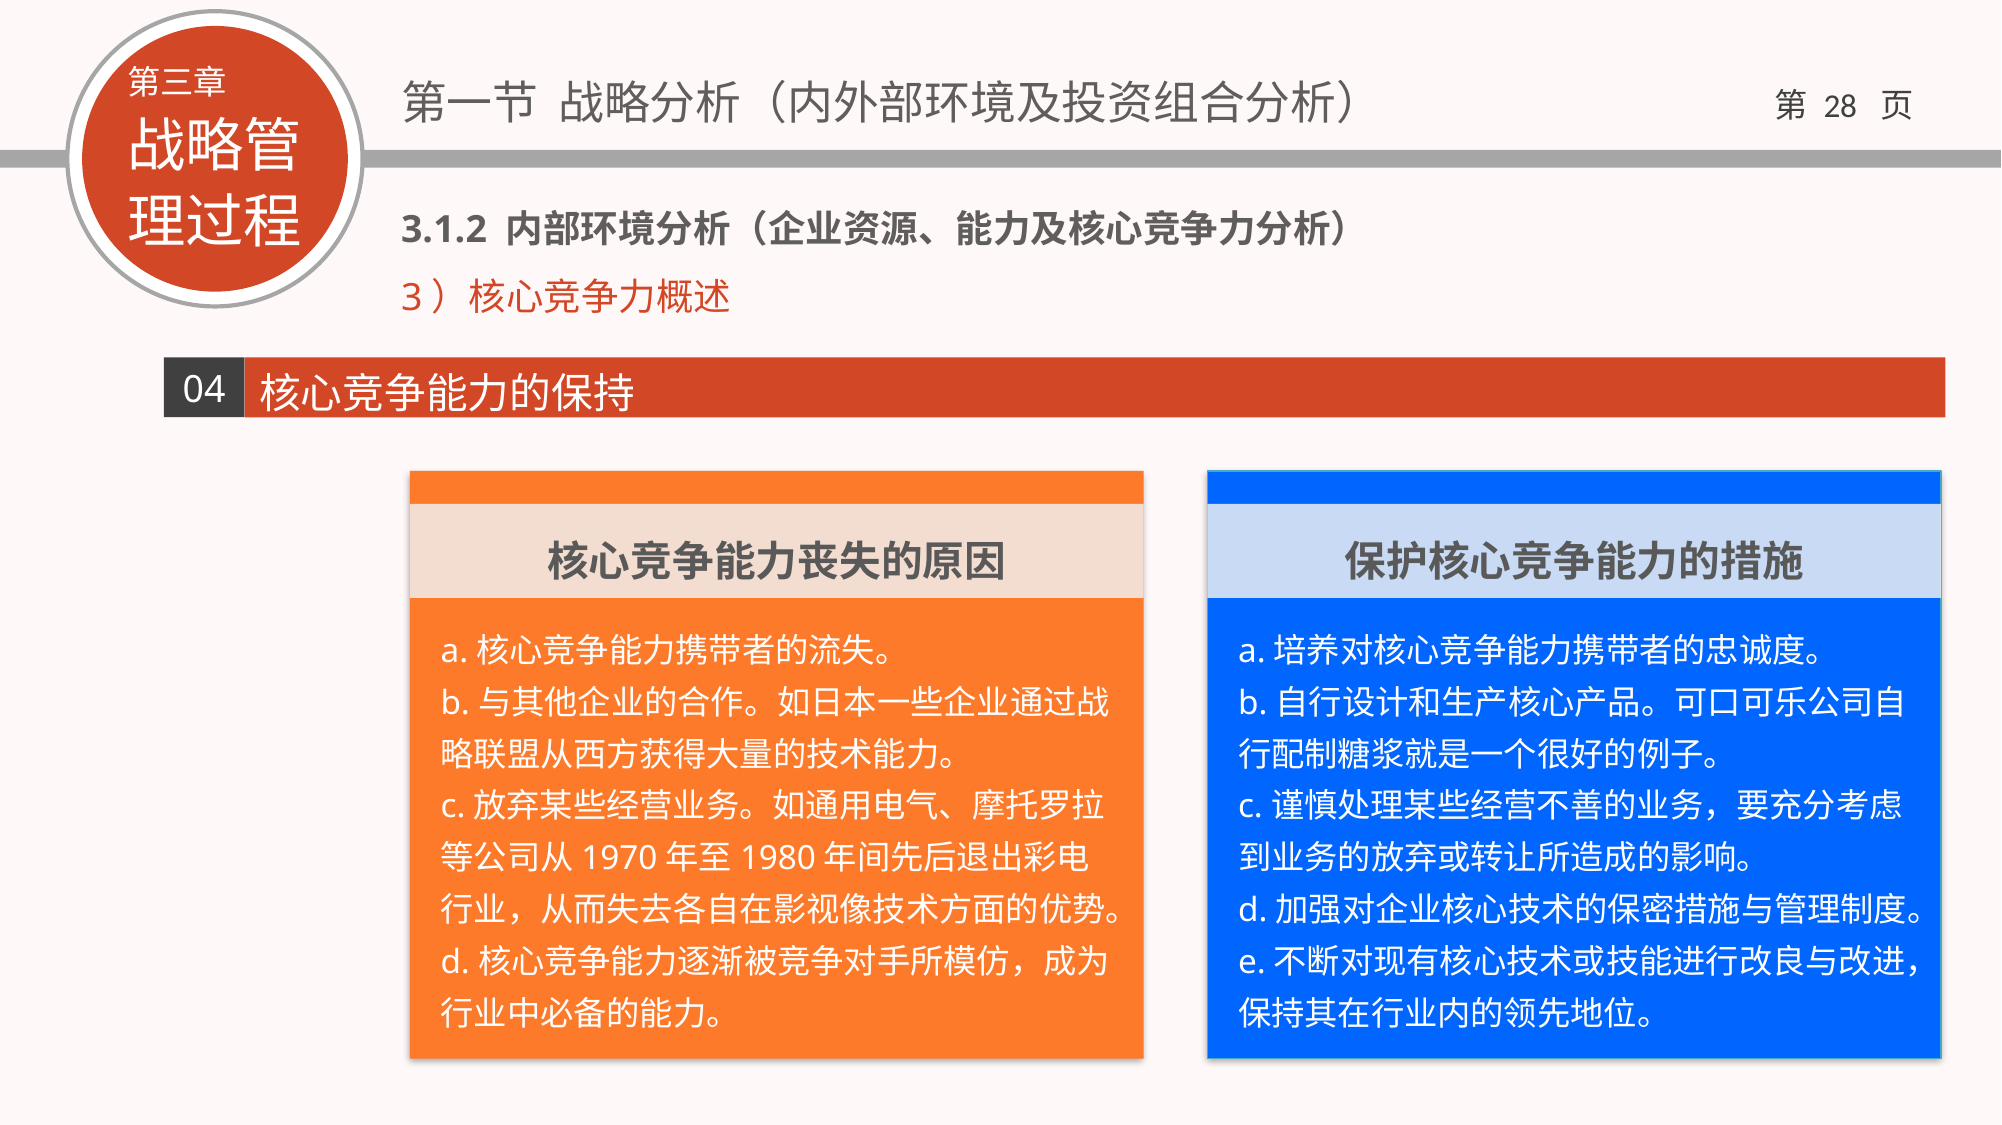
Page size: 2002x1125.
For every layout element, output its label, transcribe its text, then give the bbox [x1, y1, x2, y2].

text_box 3）核心竞争力概述 [386, 251, 1332, 326]
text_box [163, 349, 1946, 426]
text_box 3.1.2 内部环境分析（企业资源、能力及核心竞争力分析） [386, 184, 1426, 258]
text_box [409, 470, 1144, 1059]
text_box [1207, 470, 1942, 1059]
